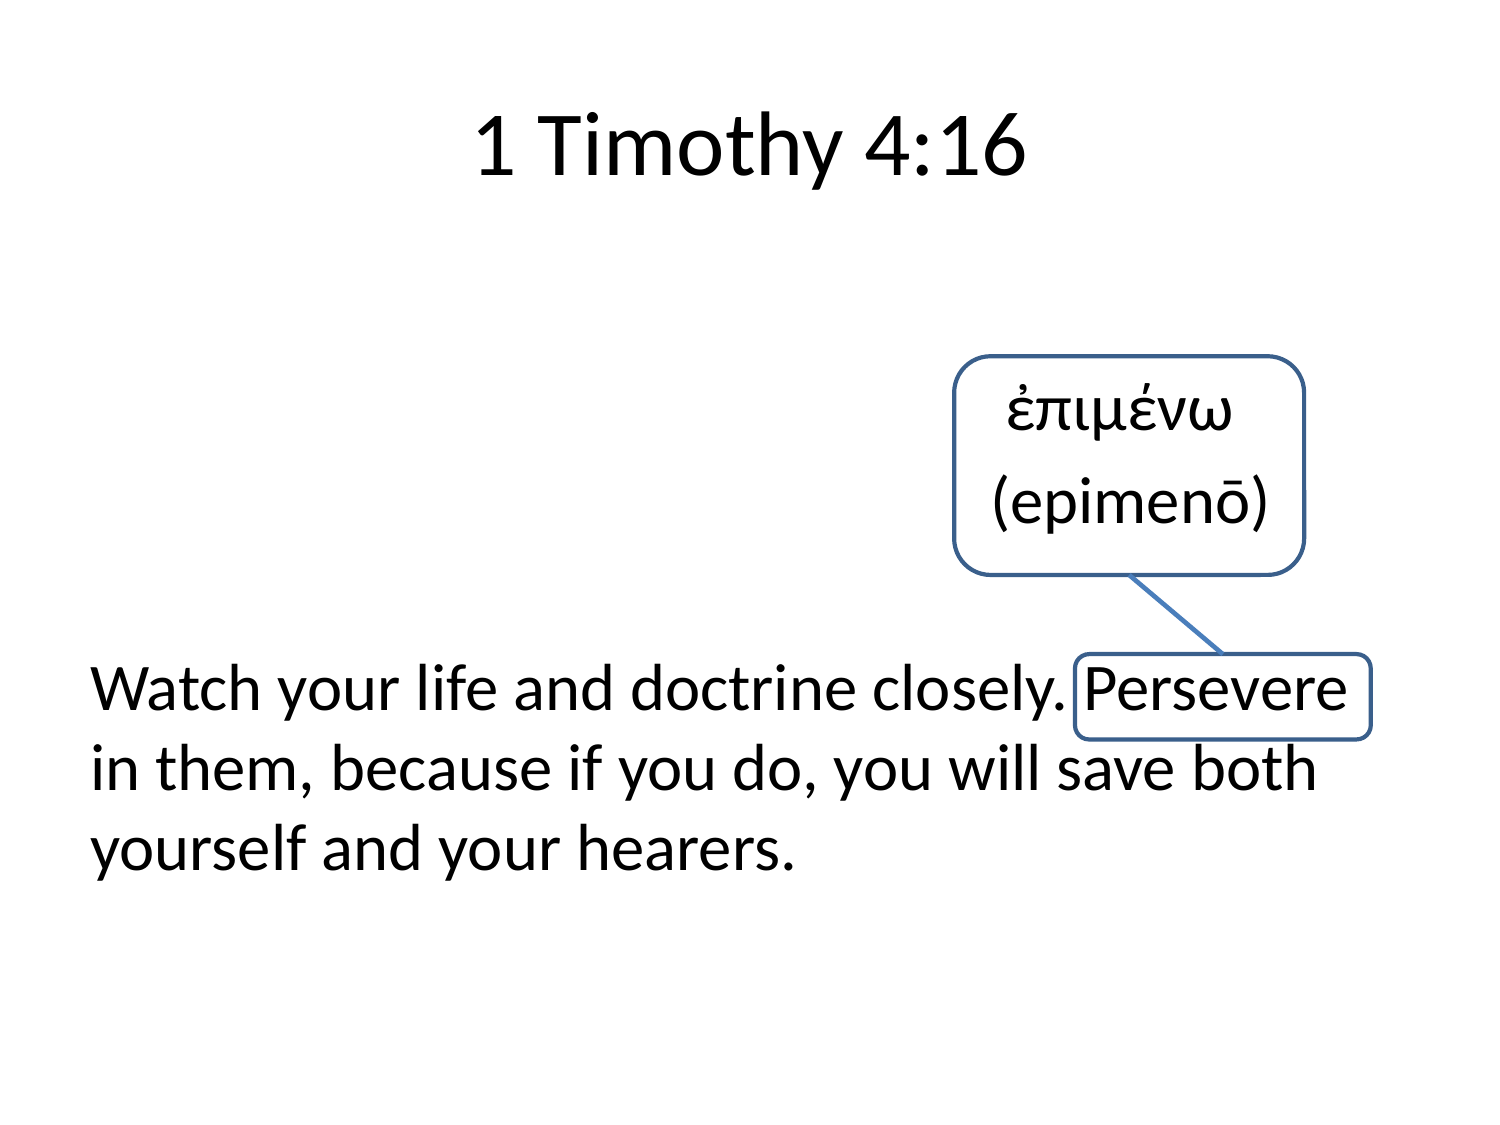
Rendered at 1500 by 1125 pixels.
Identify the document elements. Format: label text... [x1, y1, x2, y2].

title 1 Timothy 4:16 [75, 45, 1425, 233]
text_box [1072, 651, 1373, 742]
list ἐπιμένω (epimenō) Watch your life and doctrine closely. Persevere in them, because if you do, you will save both yourself and your hearers. [75, 262, 1425, 1005]
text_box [1128, 574, 1224, 655]
text_box [952, 354, 1307, 578]
